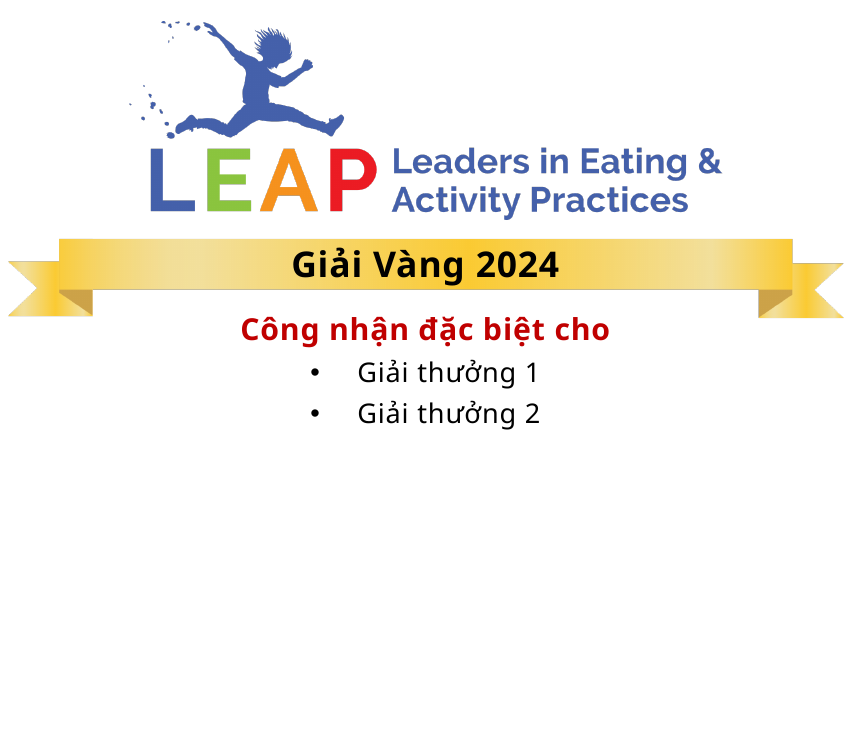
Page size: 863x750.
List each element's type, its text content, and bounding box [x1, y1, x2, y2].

list Công nhận đặc biệt cho Giải thưởng 1 Giải thưởng 2 [92, 307, 759, 603]
picture [1, 0, 863, 338]
title Giải Vàng 2024 [60, 239, 791, 293]
